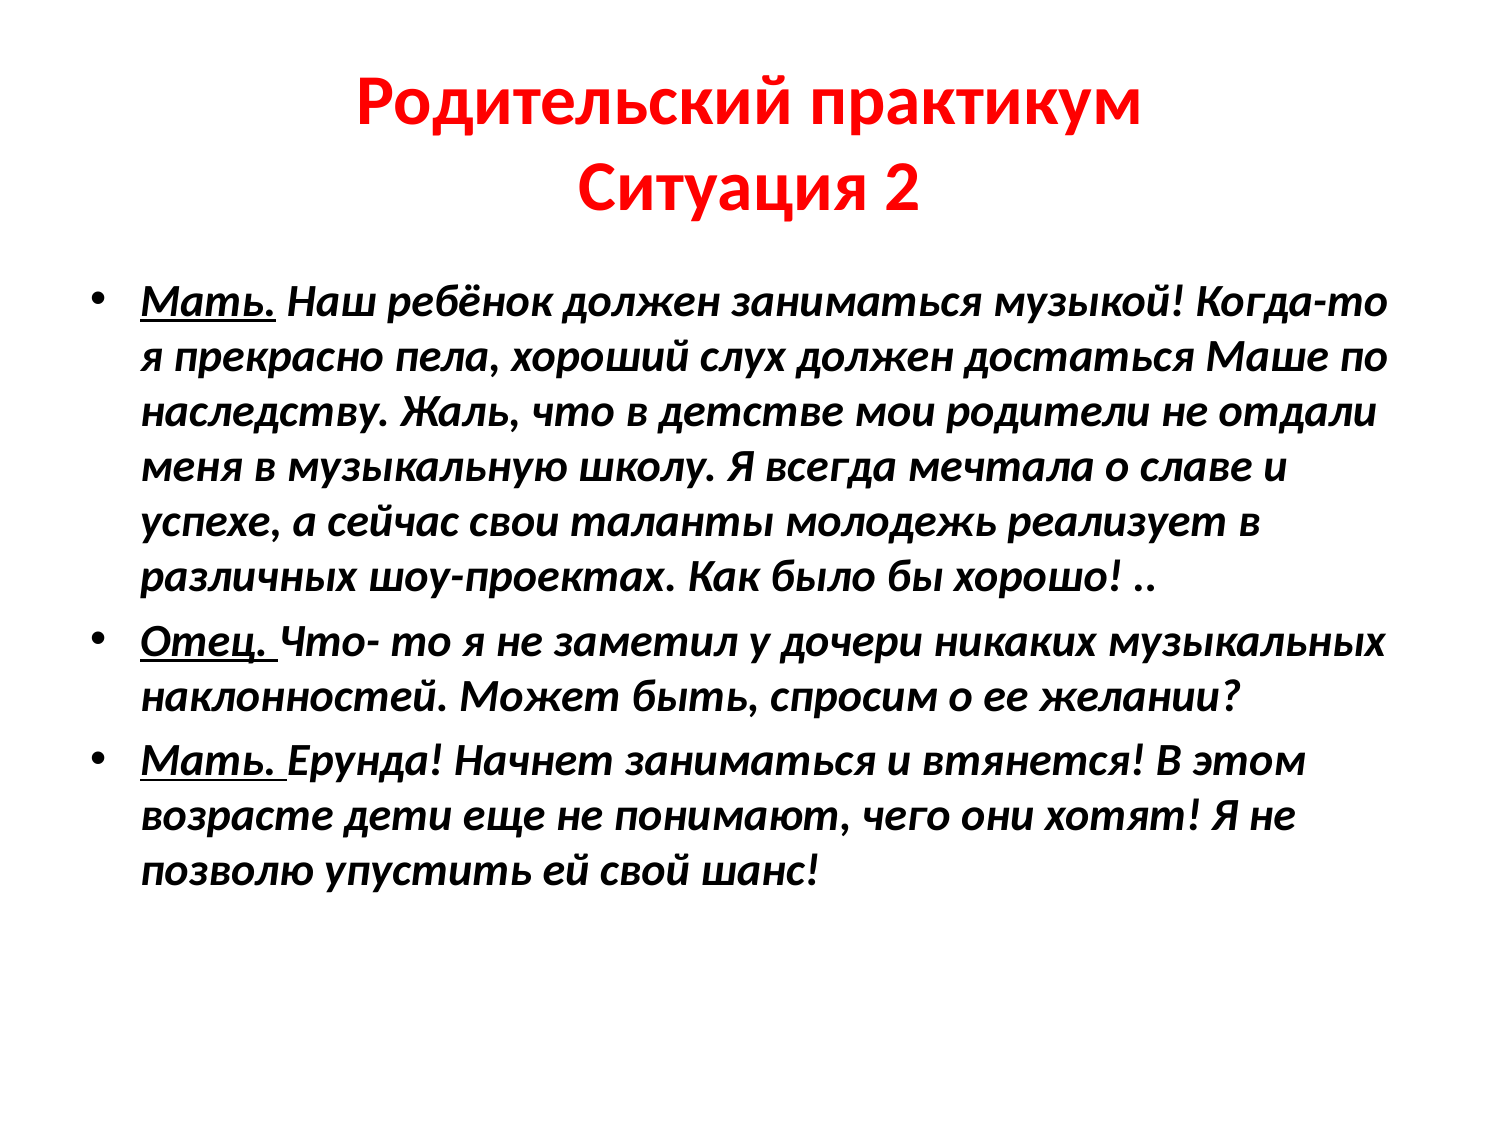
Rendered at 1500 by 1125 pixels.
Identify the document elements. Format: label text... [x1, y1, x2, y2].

list Мать. Наш ребёнок должен заниматься музыкой! Когда-то я прекрасно пела, хороший слух должен достаться Маше по наследству. Жаль, что в детстве мои родители не отдали меня в музыкальную школу. Я всегда мечтала о славе и успехе, а сейчас свои таланты молодежь реализует в различных шоу-проектах. Как было бы хорошо! .. Отец. Что- то я не заметил у дочери никаких музыкальных наклонностей. Может быть, спросим о ее желании? Мать. Ерунда! Начнет заниматься и втянется! В этом возрасте дети еще не понимают, чего они хотят! Я не позволю упустить ей свой шанс! [75, 262, 1425, 1005]
title Родительский практикум Ситуация 2 [75, 45, 1425, 233]
